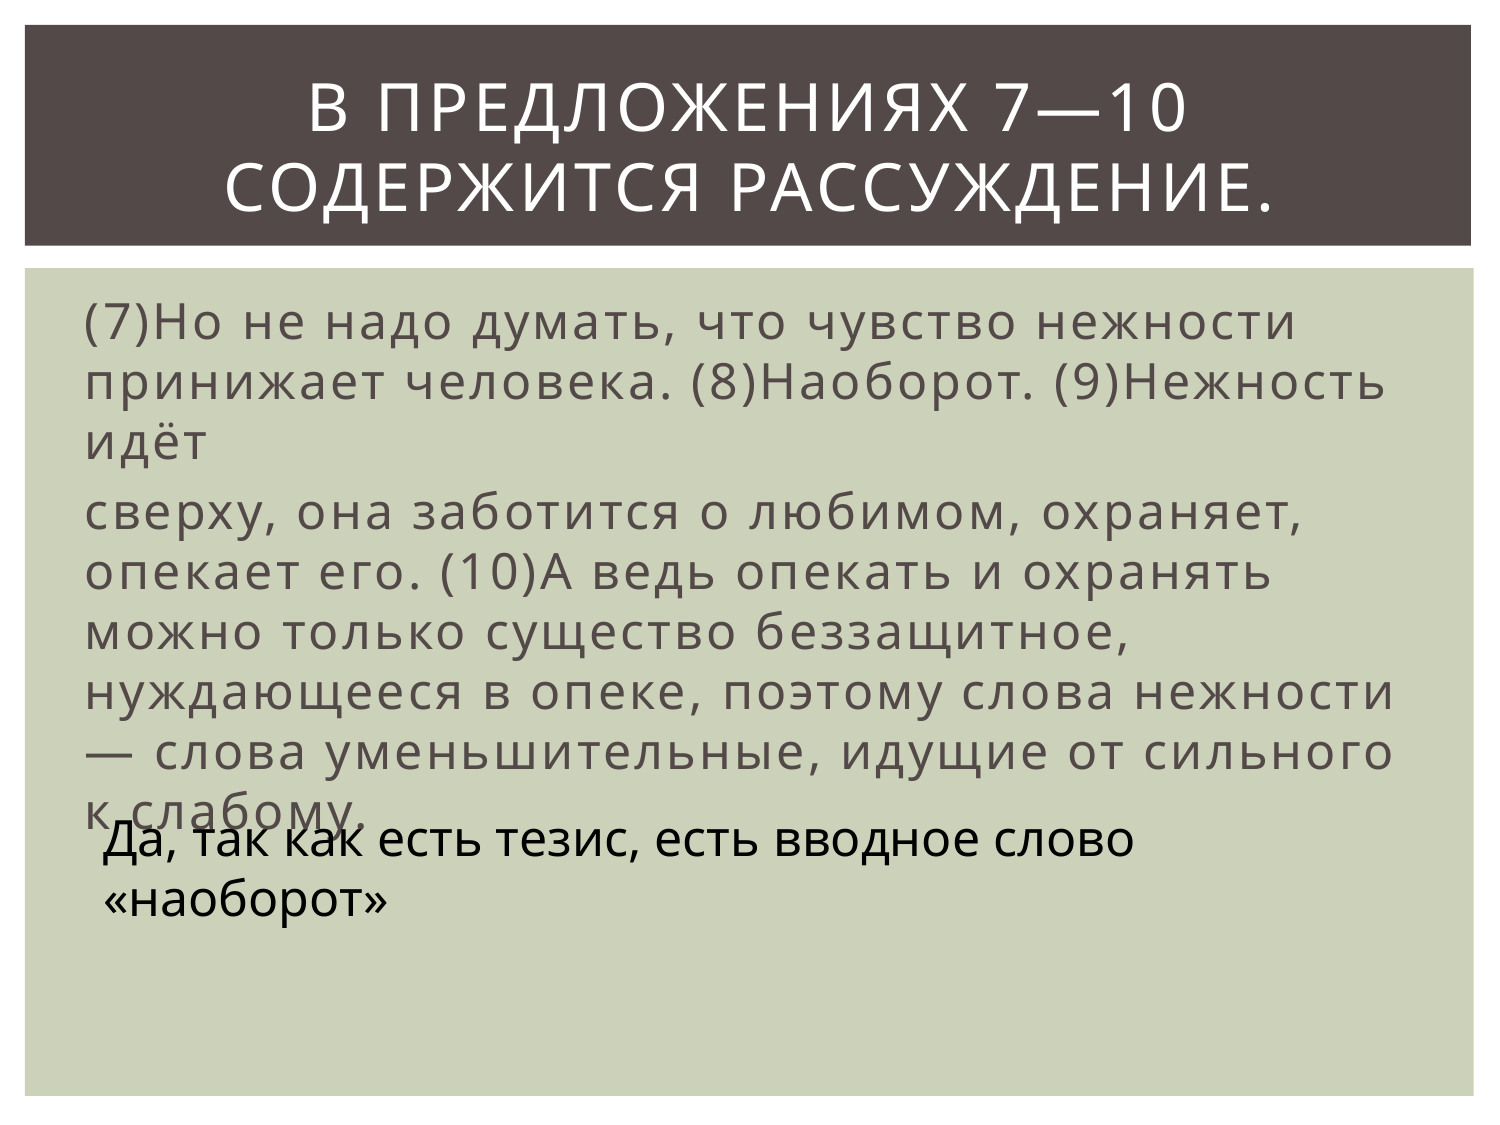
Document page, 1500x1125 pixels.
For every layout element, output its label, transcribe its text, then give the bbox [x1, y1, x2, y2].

list (7)Но не надо думать, что чувство нежности принижает человека. (8)Наоборот. (9)Нежность идёт сверху, она заботится о любимом, охраняет, опекает его. (10)А ведь опекать и охранять можно только существо беззащитное, нуждающееся в опеке, поэтому слова нежности — слова уменьшительные, идущие от сильного к слабому. [62, 281, 1442, 1005]
title В предложениях 7—10 содержится рассуждение. [62, 58, 1438, 232]
text_box Да, так как есть тезис, есть вводное слово «наоборот» [88, 798, 1424, 934]
